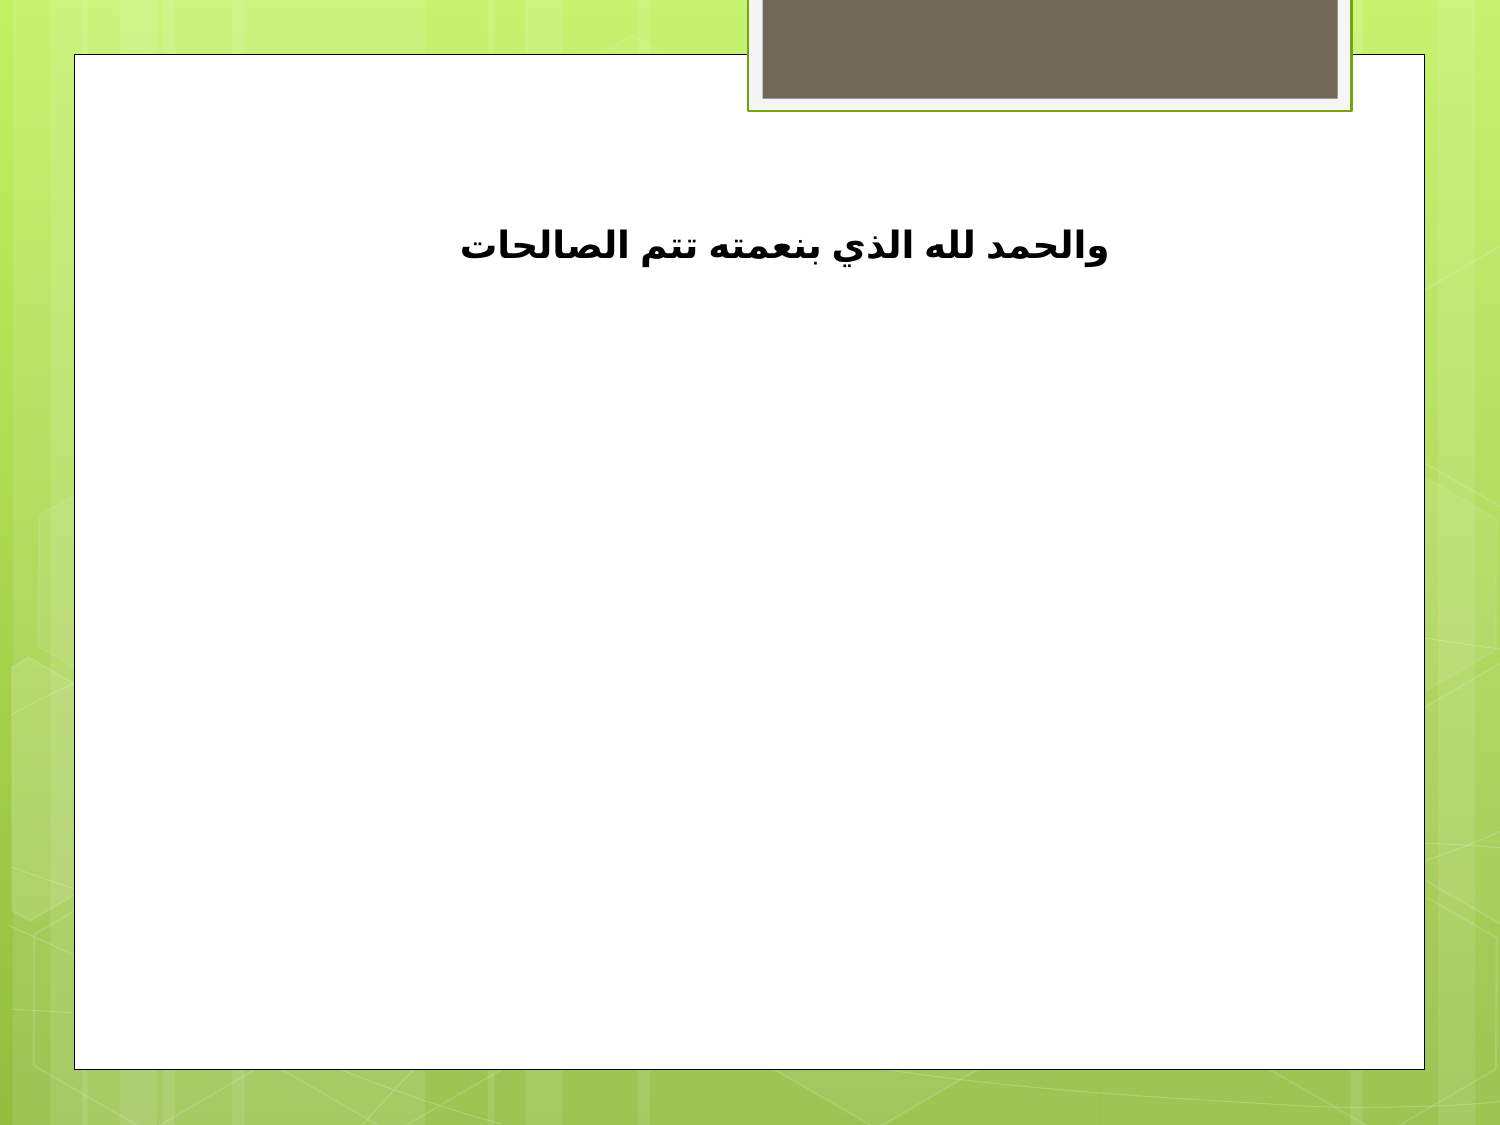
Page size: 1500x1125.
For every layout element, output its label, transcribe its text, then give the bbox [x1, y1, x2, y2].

text_box والحمد لله الذي بنعمته تتم الصالحات [374, 214, 1125, 274]
